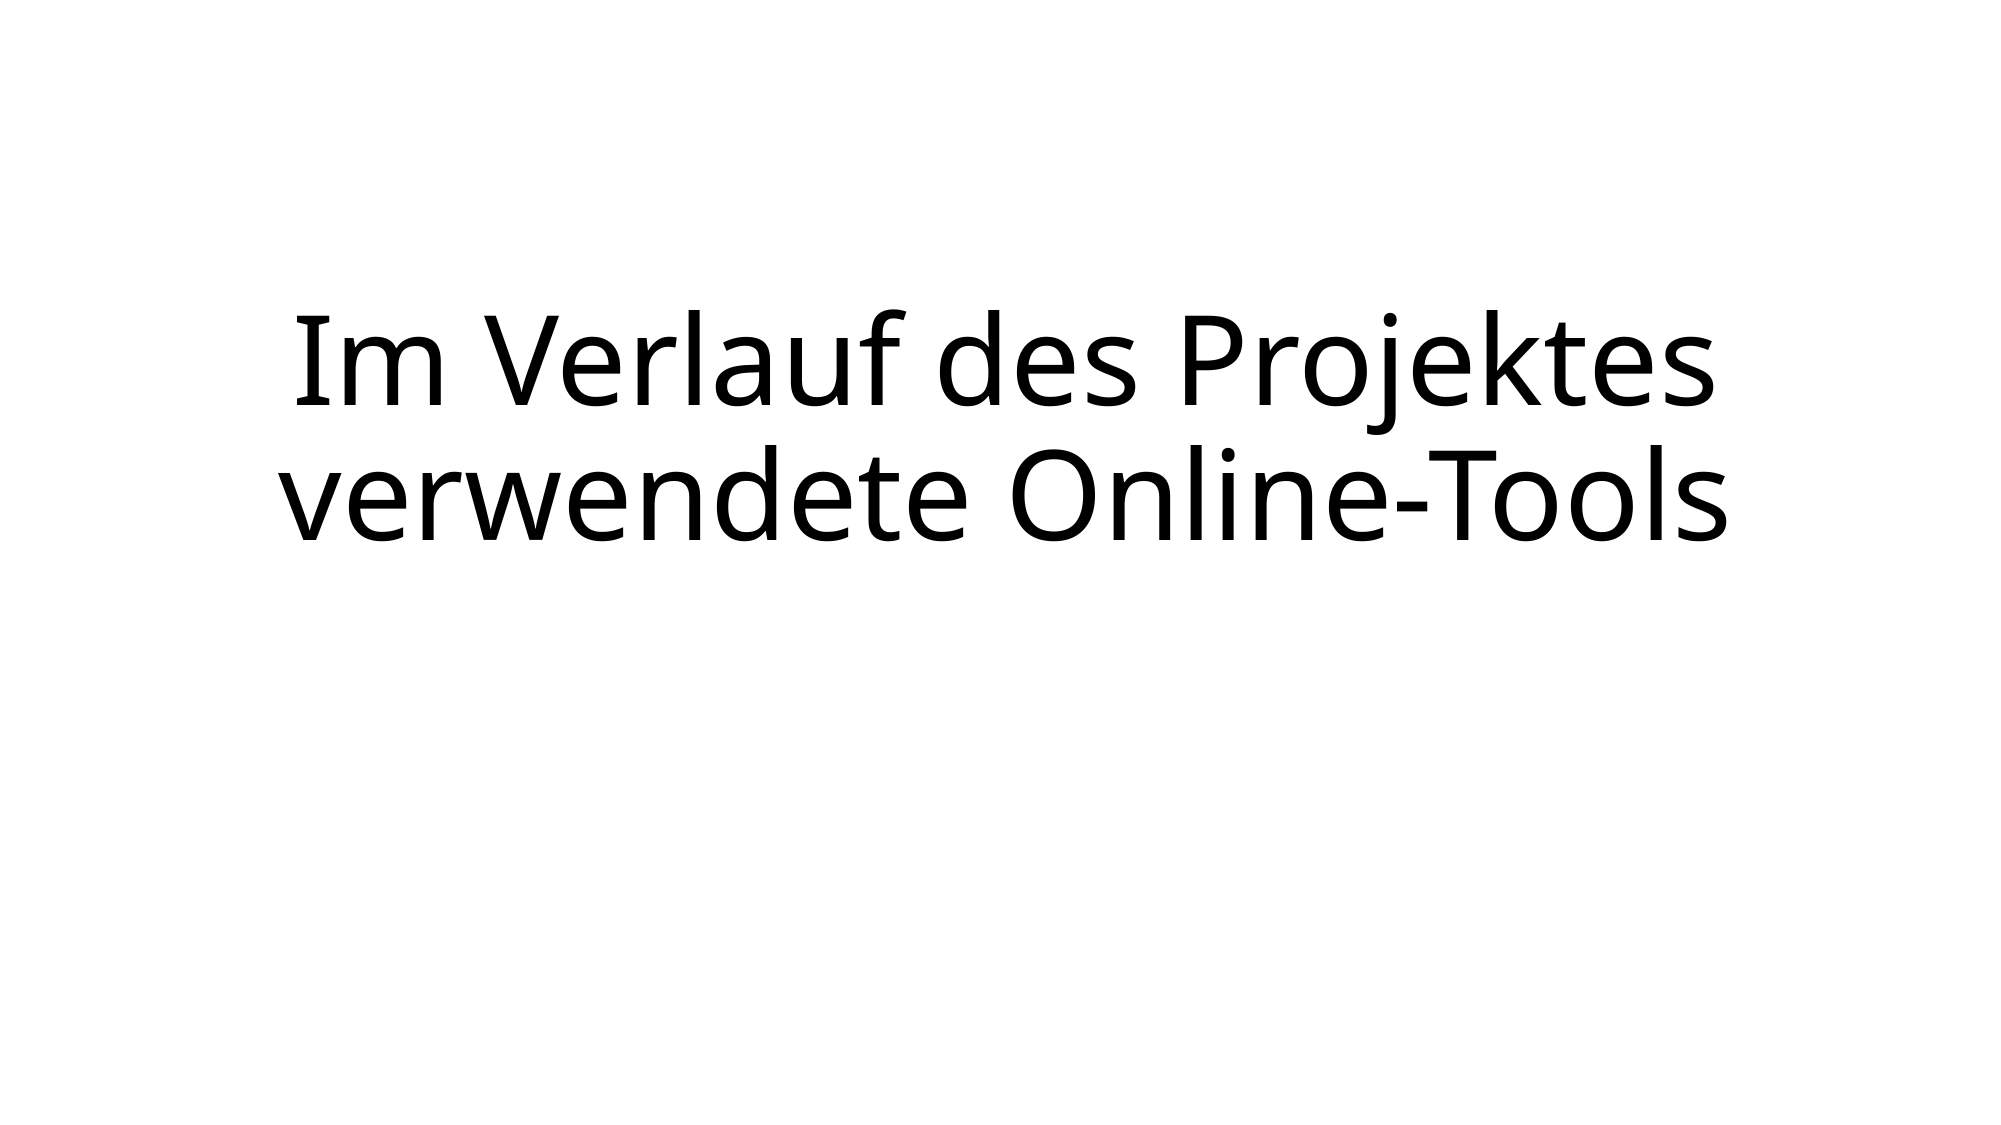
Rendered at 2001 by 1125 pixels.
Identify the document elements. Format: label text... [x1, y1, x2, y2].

title Im Verlauf des Projektes verwendete Online-Tools [256, 289, 1757, 682]
